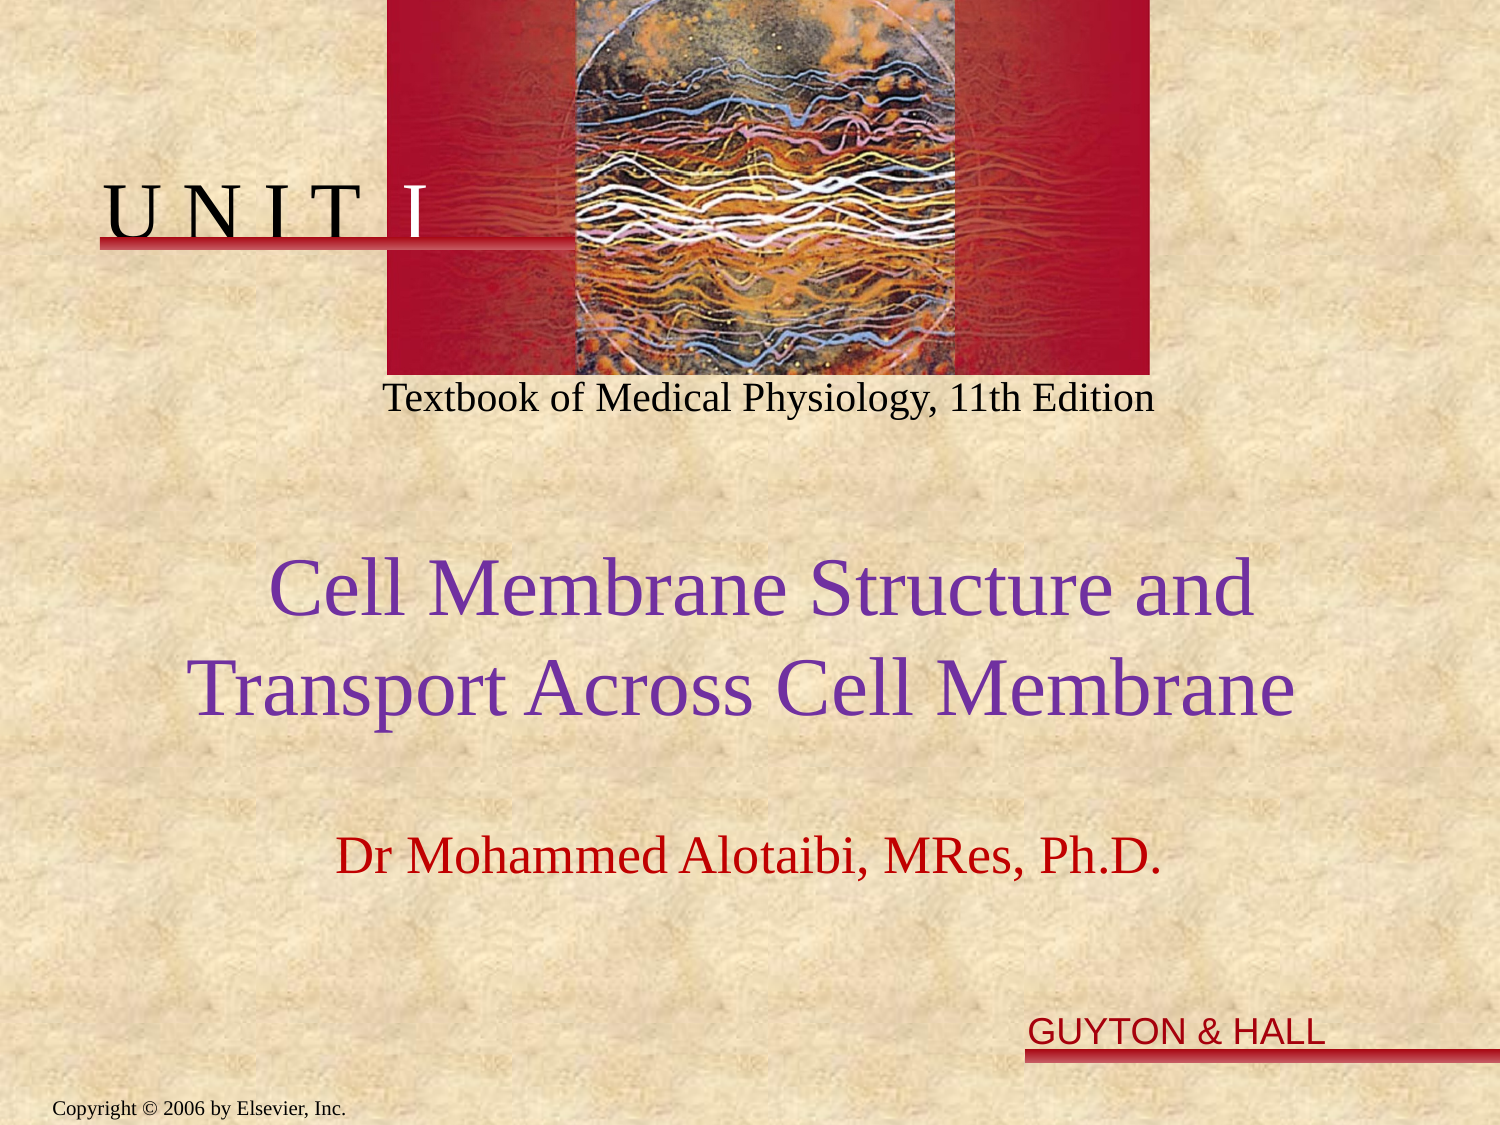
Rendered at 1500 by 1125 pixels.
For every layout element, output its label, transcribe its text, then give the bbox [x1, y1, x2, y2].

text_box Dr Mohammed Alotaibi, MRes, Ph.D. [0, 812, 1500, 950]
text_box Cell Membrane Structure and Transport Across Cell Membrane [124, 524, 1400, 663]
picture [0, 950, 1500, 1125]
picture [0, 0, 1500, 812]
